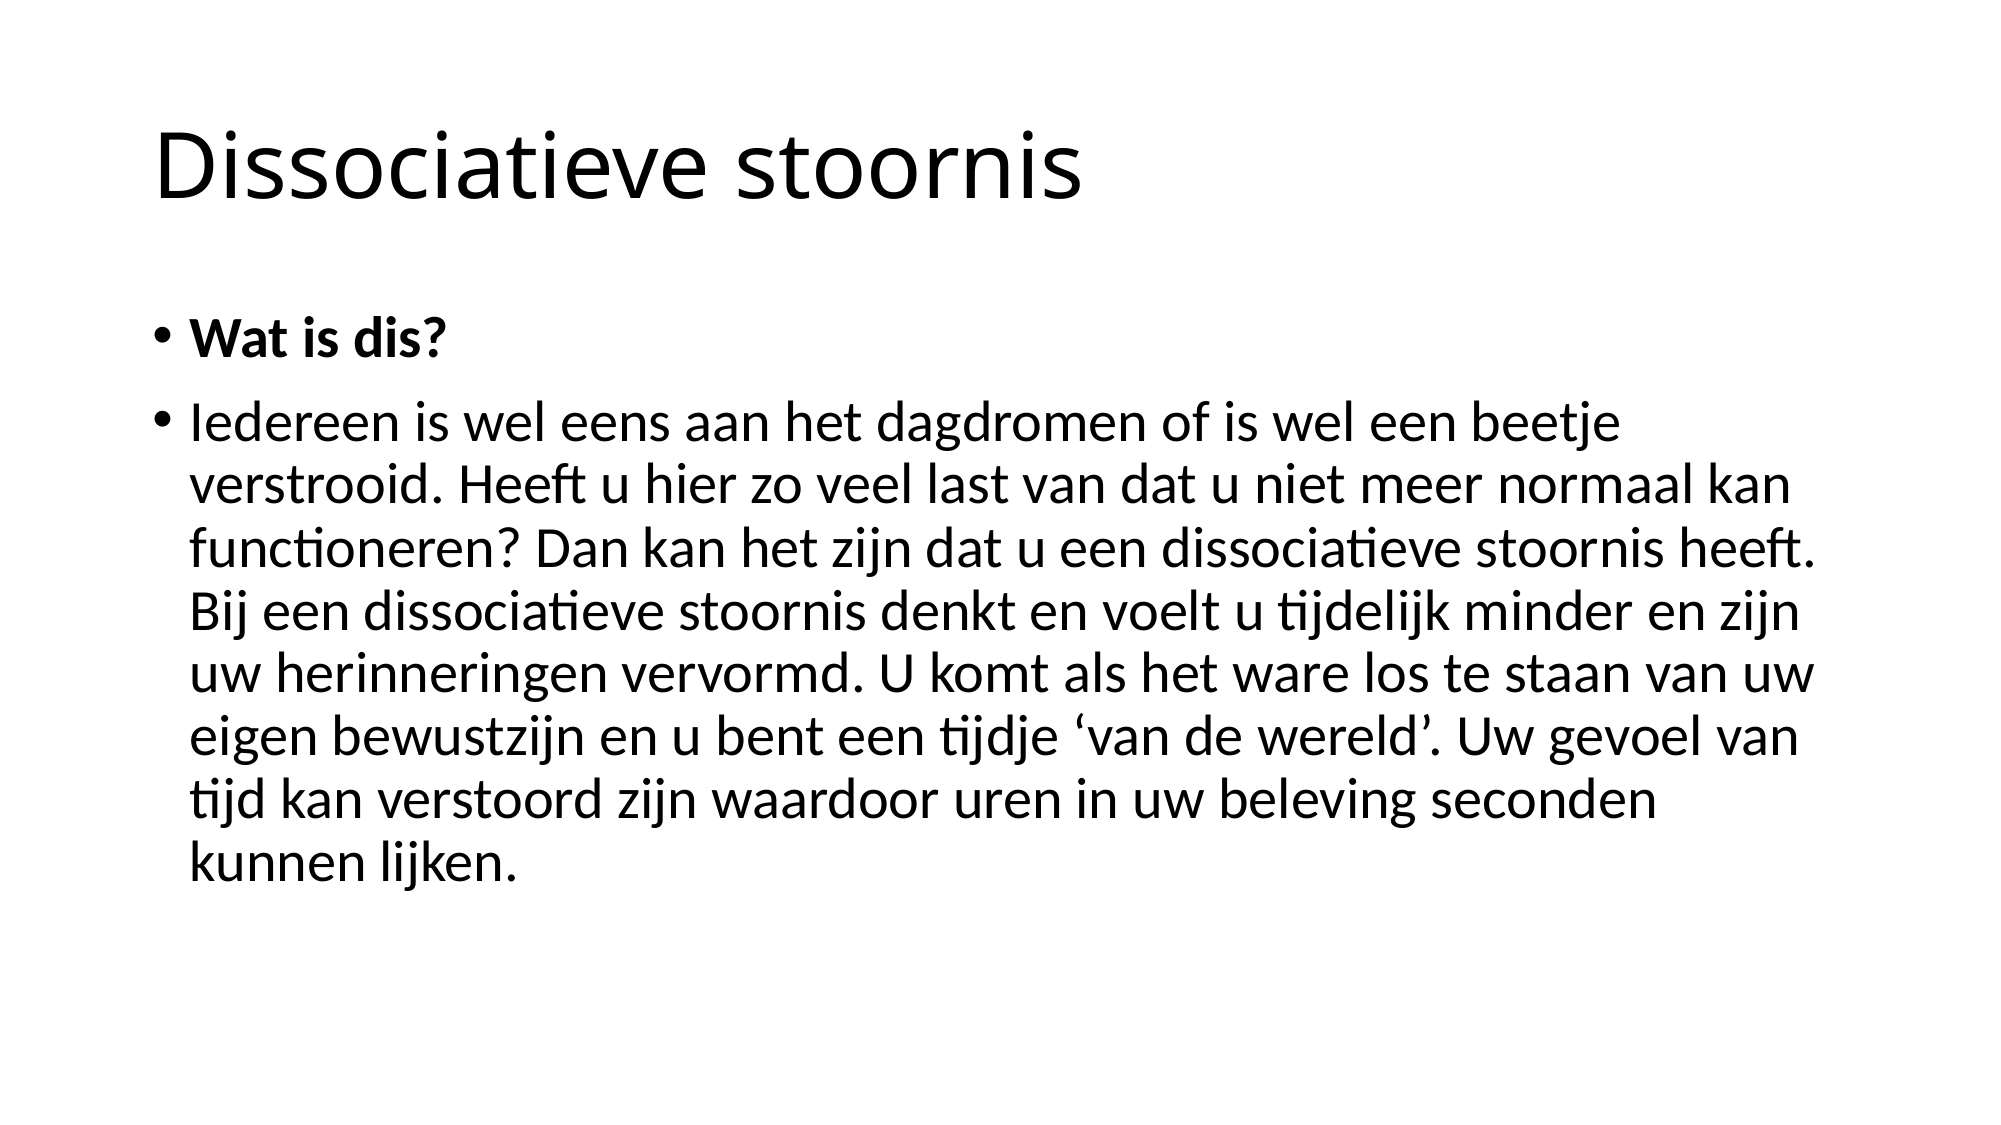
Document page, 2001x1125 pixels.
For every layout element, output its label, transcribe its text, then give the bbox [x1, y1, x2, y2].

list Wat is dis? Iedereen is wel eens aan het dagdromen of is wel een beetje verstrooid. Heeft u hier zo veel last van dat u niet meer normaal kan functioneren? Dan kan het zijn dat u een dissociatieve stoornis heeft. Bij een dissociatieve stoornis denkt en voelt u tijdelijk minder en zijn uw herinneringen vervormd. U komt als het ware los te staan van uw eigen bewustzijn en u bent een tijdje ‘van de wereld’. Uw gevoel van tijd kan verstoord zijn waardoor uren in uw beleving seconden kunnen lijken. [137, 299, 1863, 1014]
title Dissociatieve stoornis [137, 59, 1863, 278]
